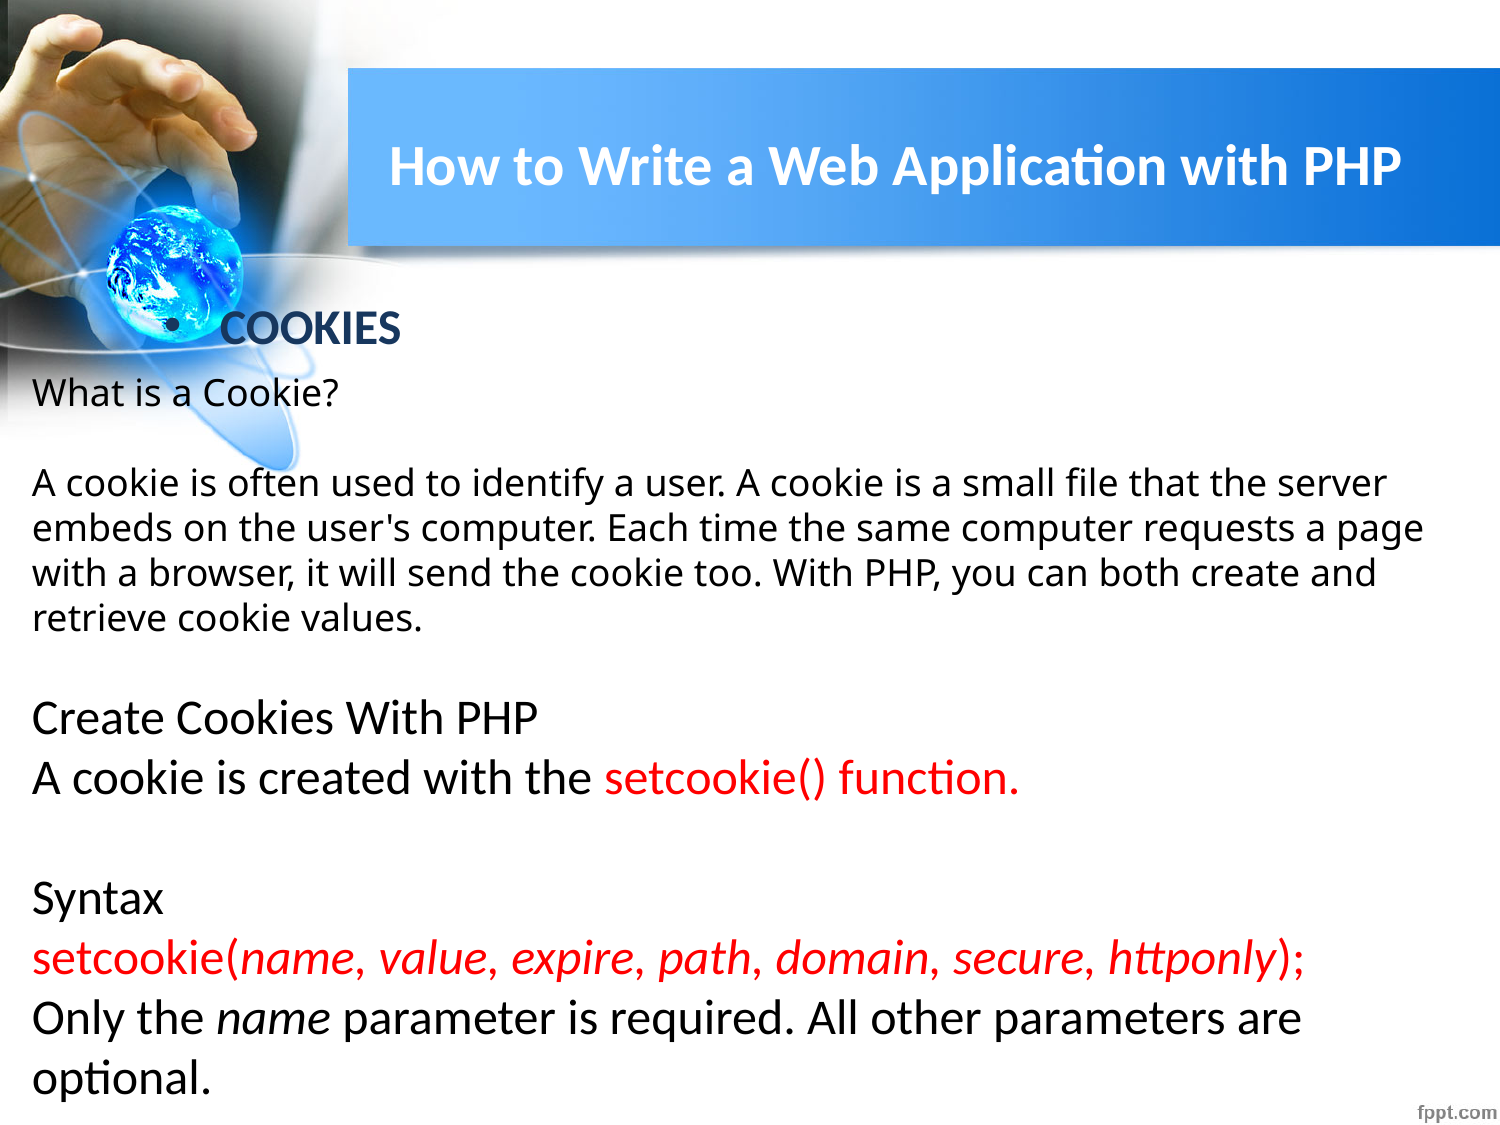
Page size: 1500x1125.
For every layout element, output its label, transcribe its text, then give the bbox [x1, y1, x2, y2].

picture [0, 0, 1500, 1125]
text_box What is a Cookie? A cookie is often used to identify a user. A cookie is a small file that the server embeds on the user's computer. Each time the same computer requests a page with a browser, it will send the cookie too. With PHP, you can both create and retrieve cookie values. Create Cookies With PHP A cookie is created with the setcookie() function. Syntax setcookie(name, value, expire, path, domain, secure, httponly); Only the name parameter is required. All other parameters are optional. [17, 362, 1494, 1125]
title How to Write a Web Application with PHP [374, 111, 1452, 212]
list COOKIES [148, 286, 1477, 362]
